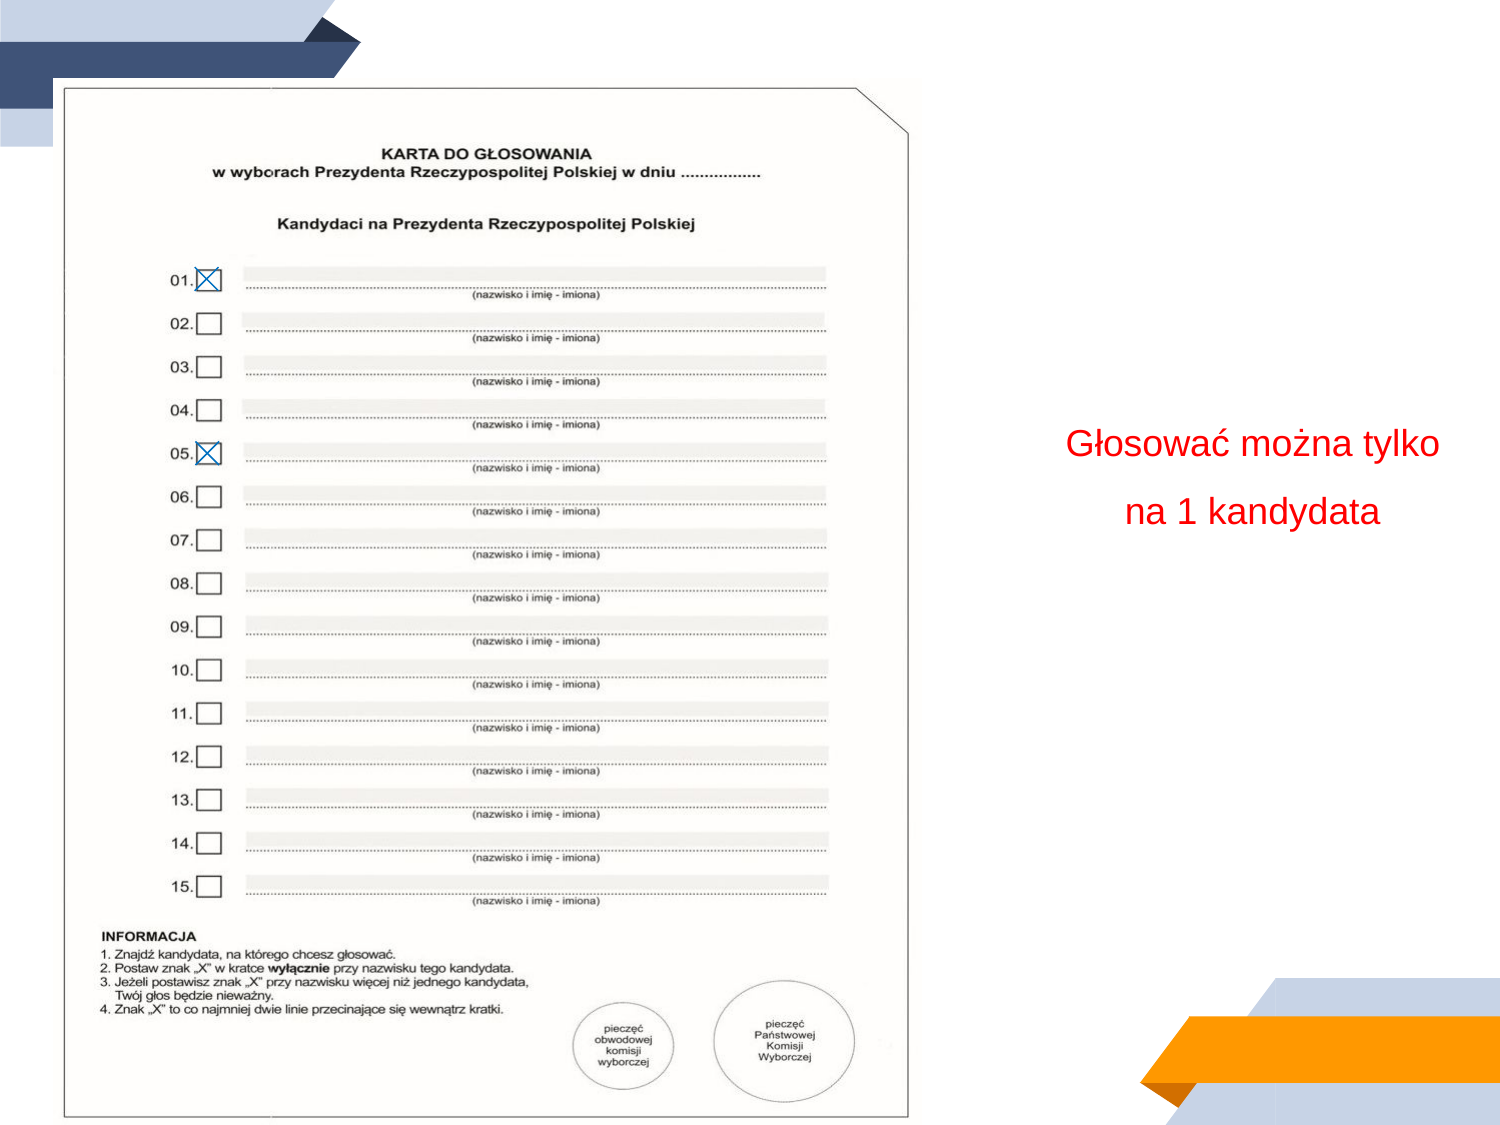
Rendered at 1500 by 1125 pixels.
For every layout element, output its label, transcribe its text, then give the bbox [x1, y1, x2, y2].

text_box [194, 266, 219, 291]
picture [52, 77, 922, 1125]
text_box Głosować można tylko na 1 kandydata [1040, 389, 1465, 540]
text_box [195, 441, 220, 466]
